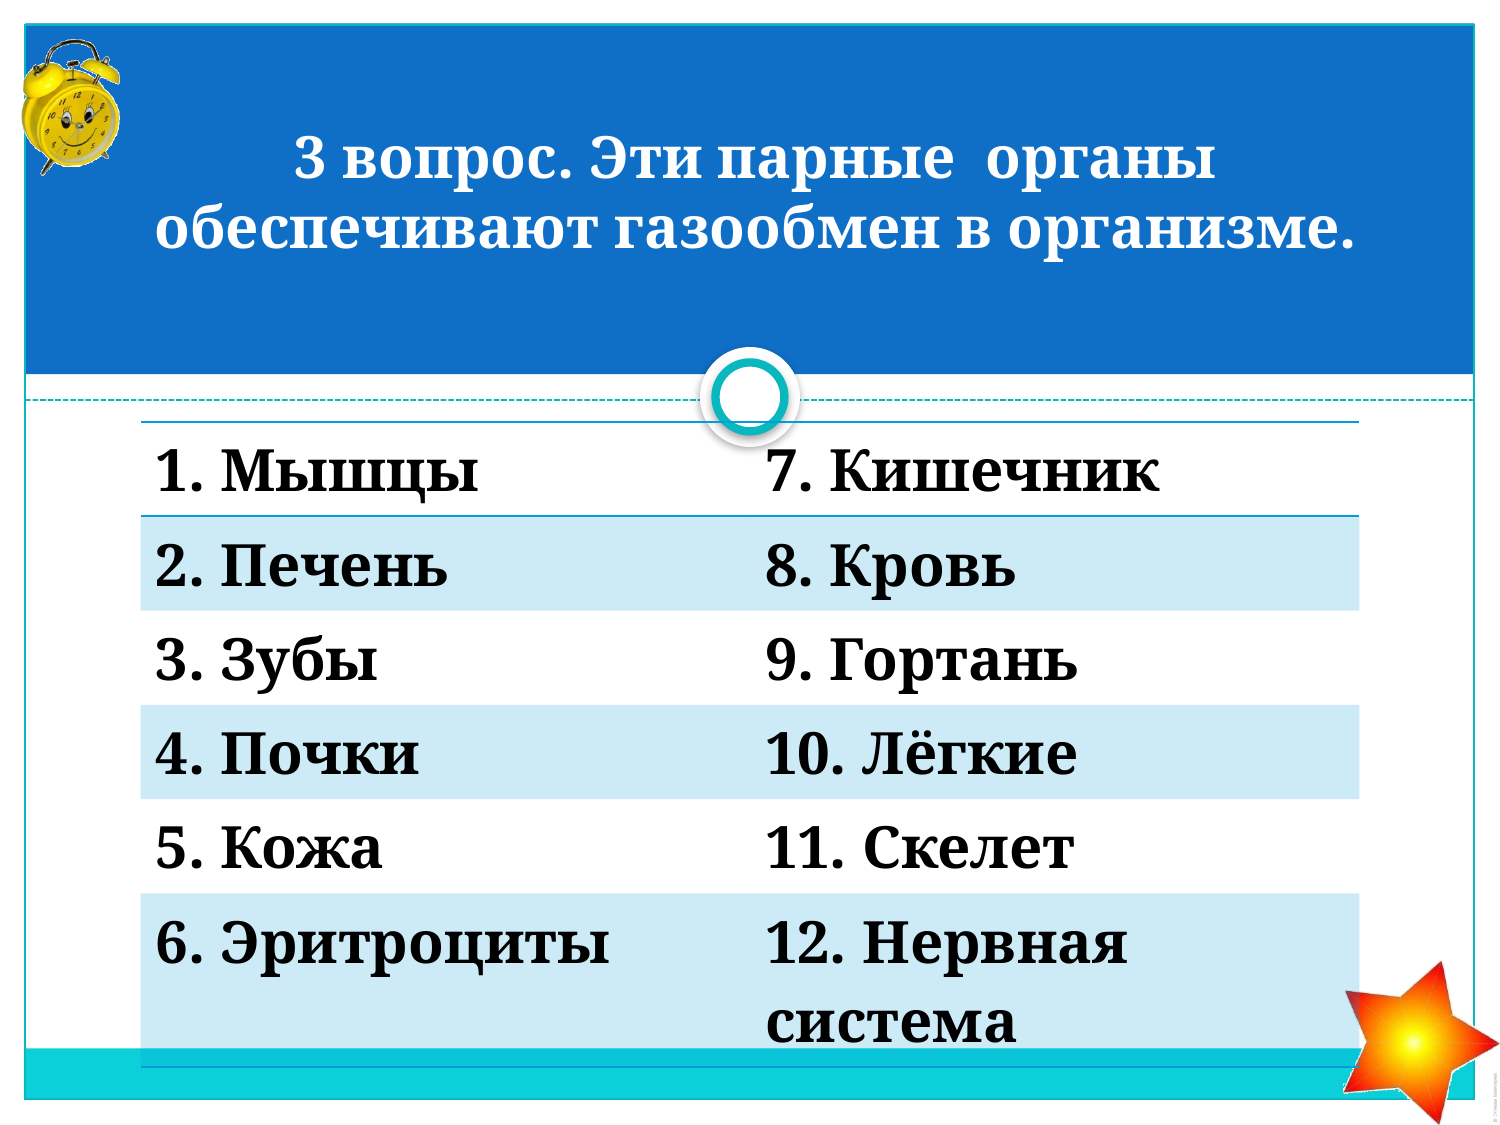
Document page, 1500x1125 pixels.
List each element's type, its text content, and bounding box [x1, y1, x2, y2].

table_header 1. Мышцы [141, 423, 750, 515]
table_cell 4. Почки [141, 705, 750, 799]
table_header 7. Кишечник [750, 423, 1359, 515]
table_cell 2. Печень [141, 517, 750, 611]
table_cell 10. Лёгкие [750, 705, 1359, 799]
table_cell 9. Гортань [750, 611, 1359, 705]
table_cell 11. Скелет [750, 799, 1359, 893]
table_cell 3. Зубы [141, 611, 750, 705]
picture [0, 37, 141, 179]
table_cell 8. Кровь [750, 517, 1359, 611]
table_cell 5. Кожа [141, 799, 750, 893]
table_cell 12. Нервная система [750, 893, 1359, 1066]
title 3 вопрос. Эти парные органы обеспечивают газообмен в организме. [118, 87, 1394, 338]
picture [1342, 960, 1500, 1125]
table_cell 6. Эритроциты [141, 893, 750, 1066]
